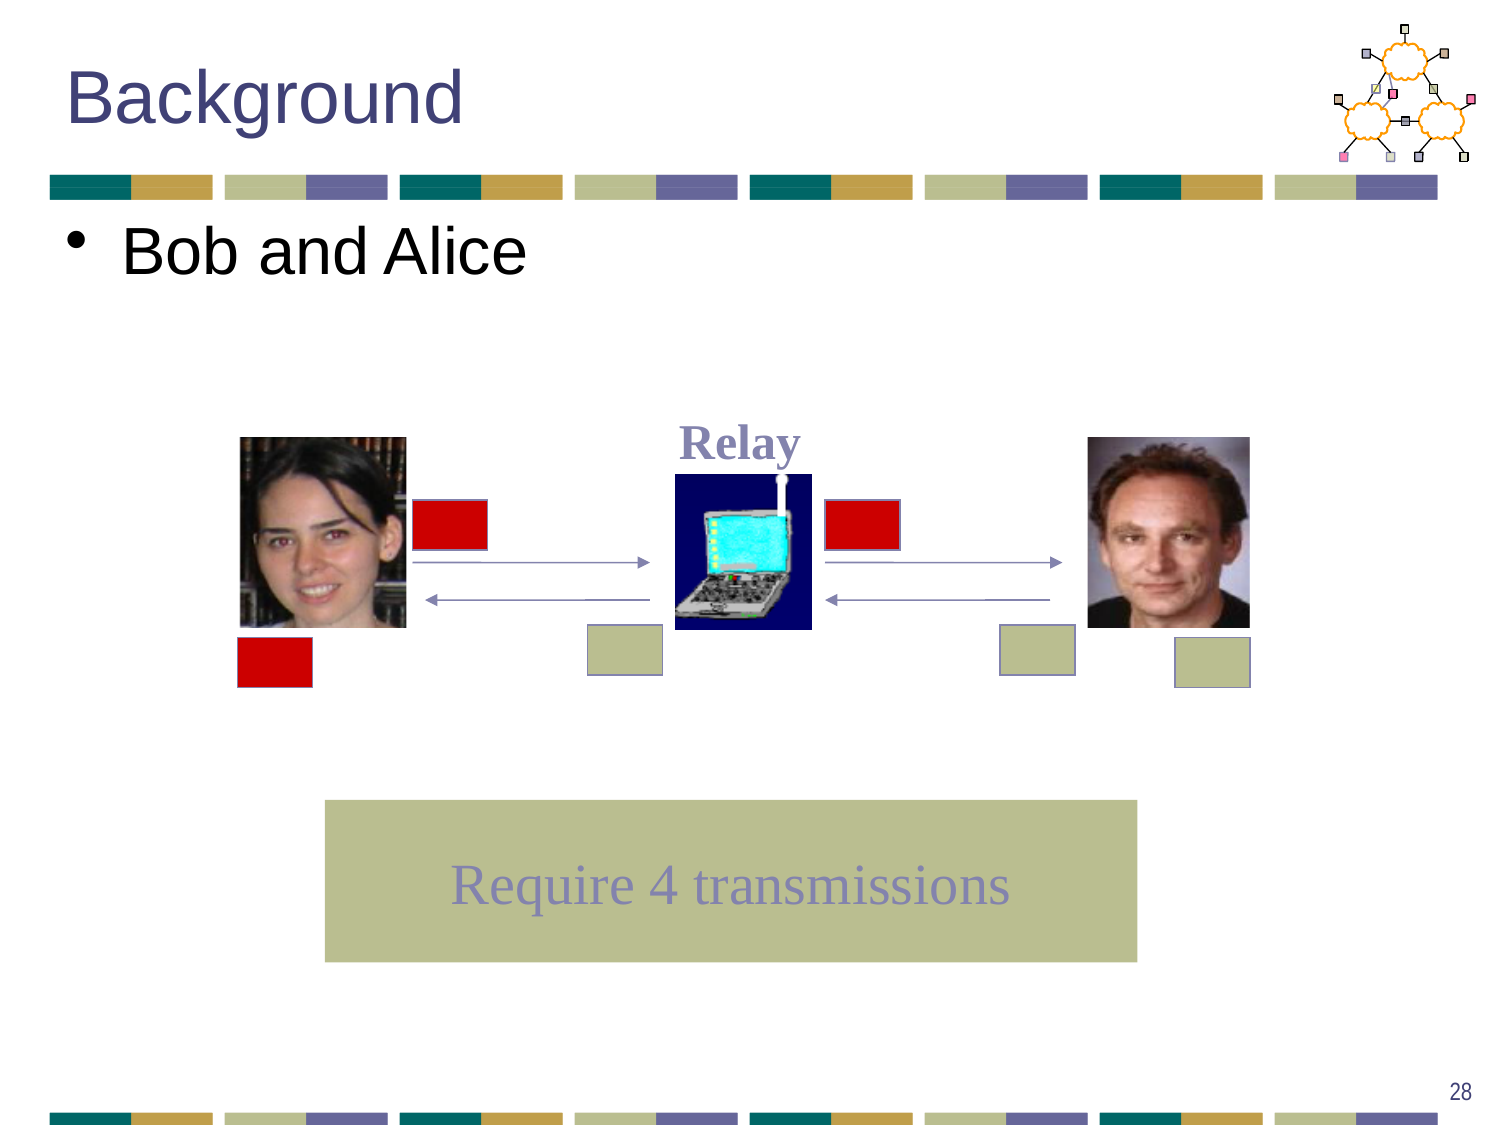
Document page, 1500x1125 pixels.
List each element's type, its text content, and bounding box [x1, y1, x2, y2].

slide_number 28 [1174, 1037, 1488, 1113]
picture [674, 474, 812, 630]
text_box [237, 637, 313, 688]
picture [237, 437, 407, 629]
text_box [825, 593, 1051, 607]
text_box Require 4 transmissions [324, 799, 1138, 963]
text_box [999, 624, 1075, 675]
text_box [1174, 637, 1250, 688]
text_box [824, 500, 900, 550]
text_box [824, 556, 1063, 569]
text_box Relay [664, 402, 816, 477]
text_box [412, 556, 650, 569]
text_box [424, 593, 650, 607]
text_box [412, 500, 488, 550]
text_box [587, 624, 663, 675]
list Bob and Alice [50, 200, 1438, 1000]
picture [1087, 437, 1251, 629]
title Background [50, 24, 1438, 163]
